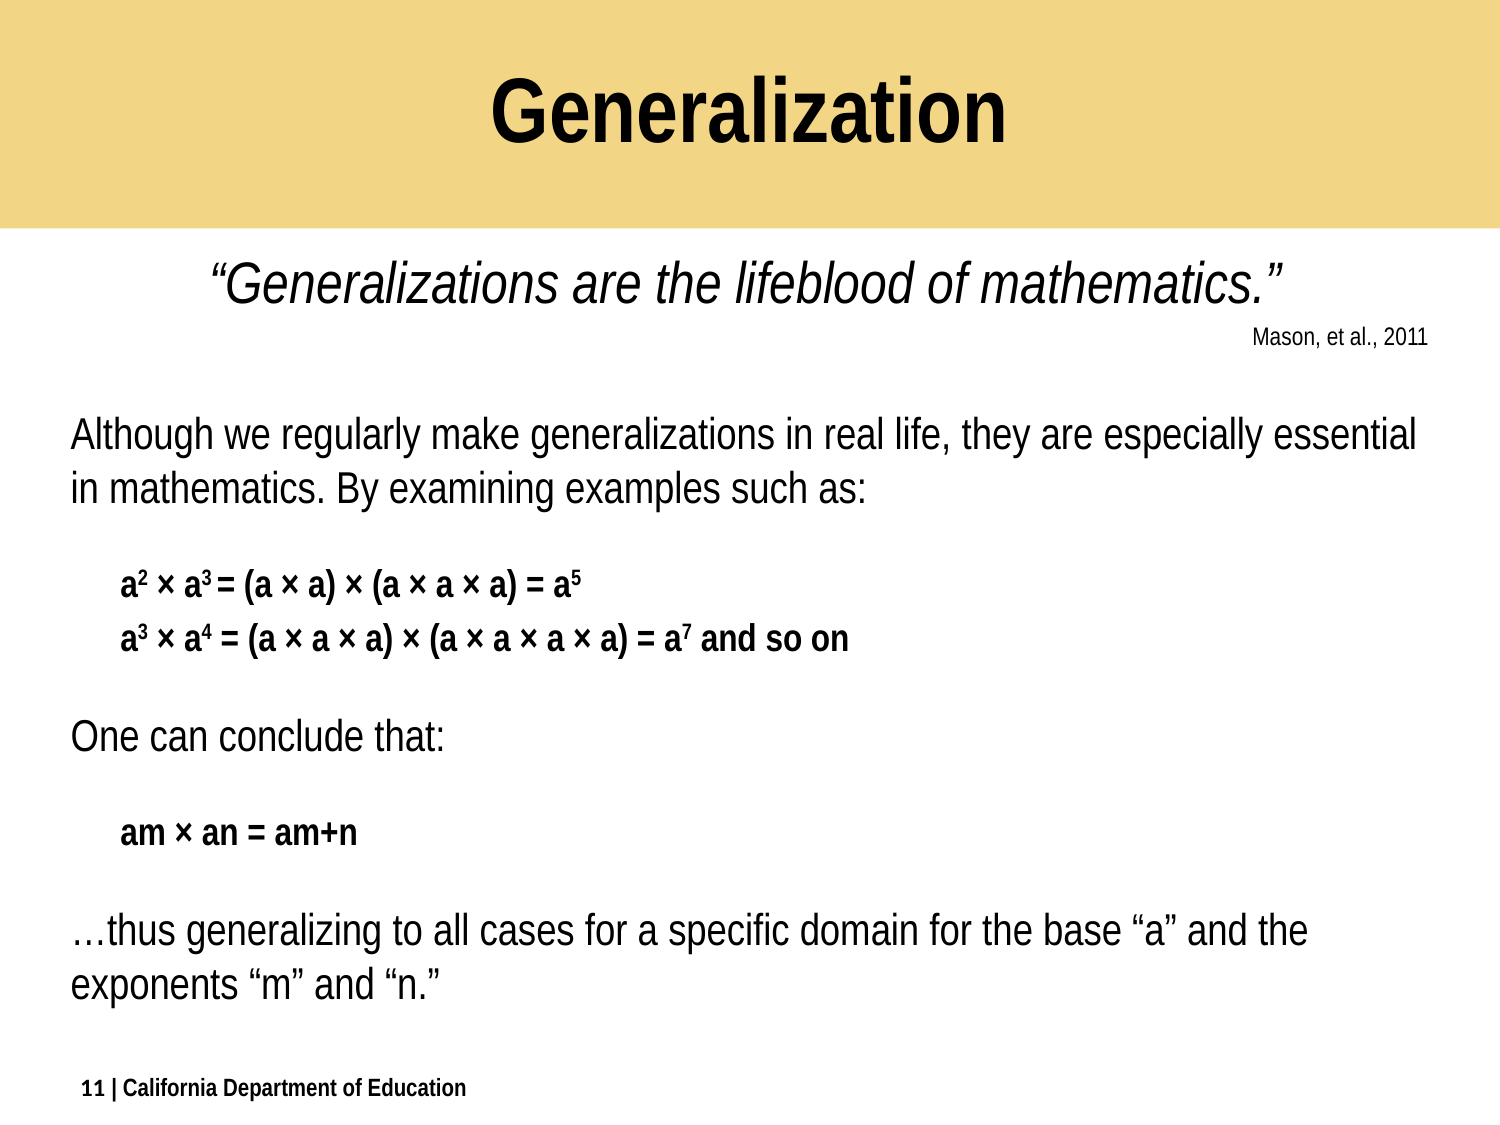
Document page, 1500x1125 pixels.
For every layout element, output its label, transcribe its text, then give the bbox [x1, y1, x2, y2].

footer | California Department of Education [121, 1064, 699, 1124]
list “Generalizations are the lifeblood of mathematics.” Mason, et al., 2011 Although we regularly make generalizations in real life, they are especially essential in mathematics. By examining examples such as: a2 × a3 = (a × a) × (a × a × a) = a5 a3 × a4 = (a × a × a) × (a × a × a × a) = a7 and so on One can conclude that: am × an = am+n …thus generalizing to all cases for a specific domain for the base “a” and the exponents “m” and “n.” [55, 237, 1450, 1065]
title Generalization [75, 11, 1425, 200]
slide_number 11 [55, 1064, 121, 1124]
